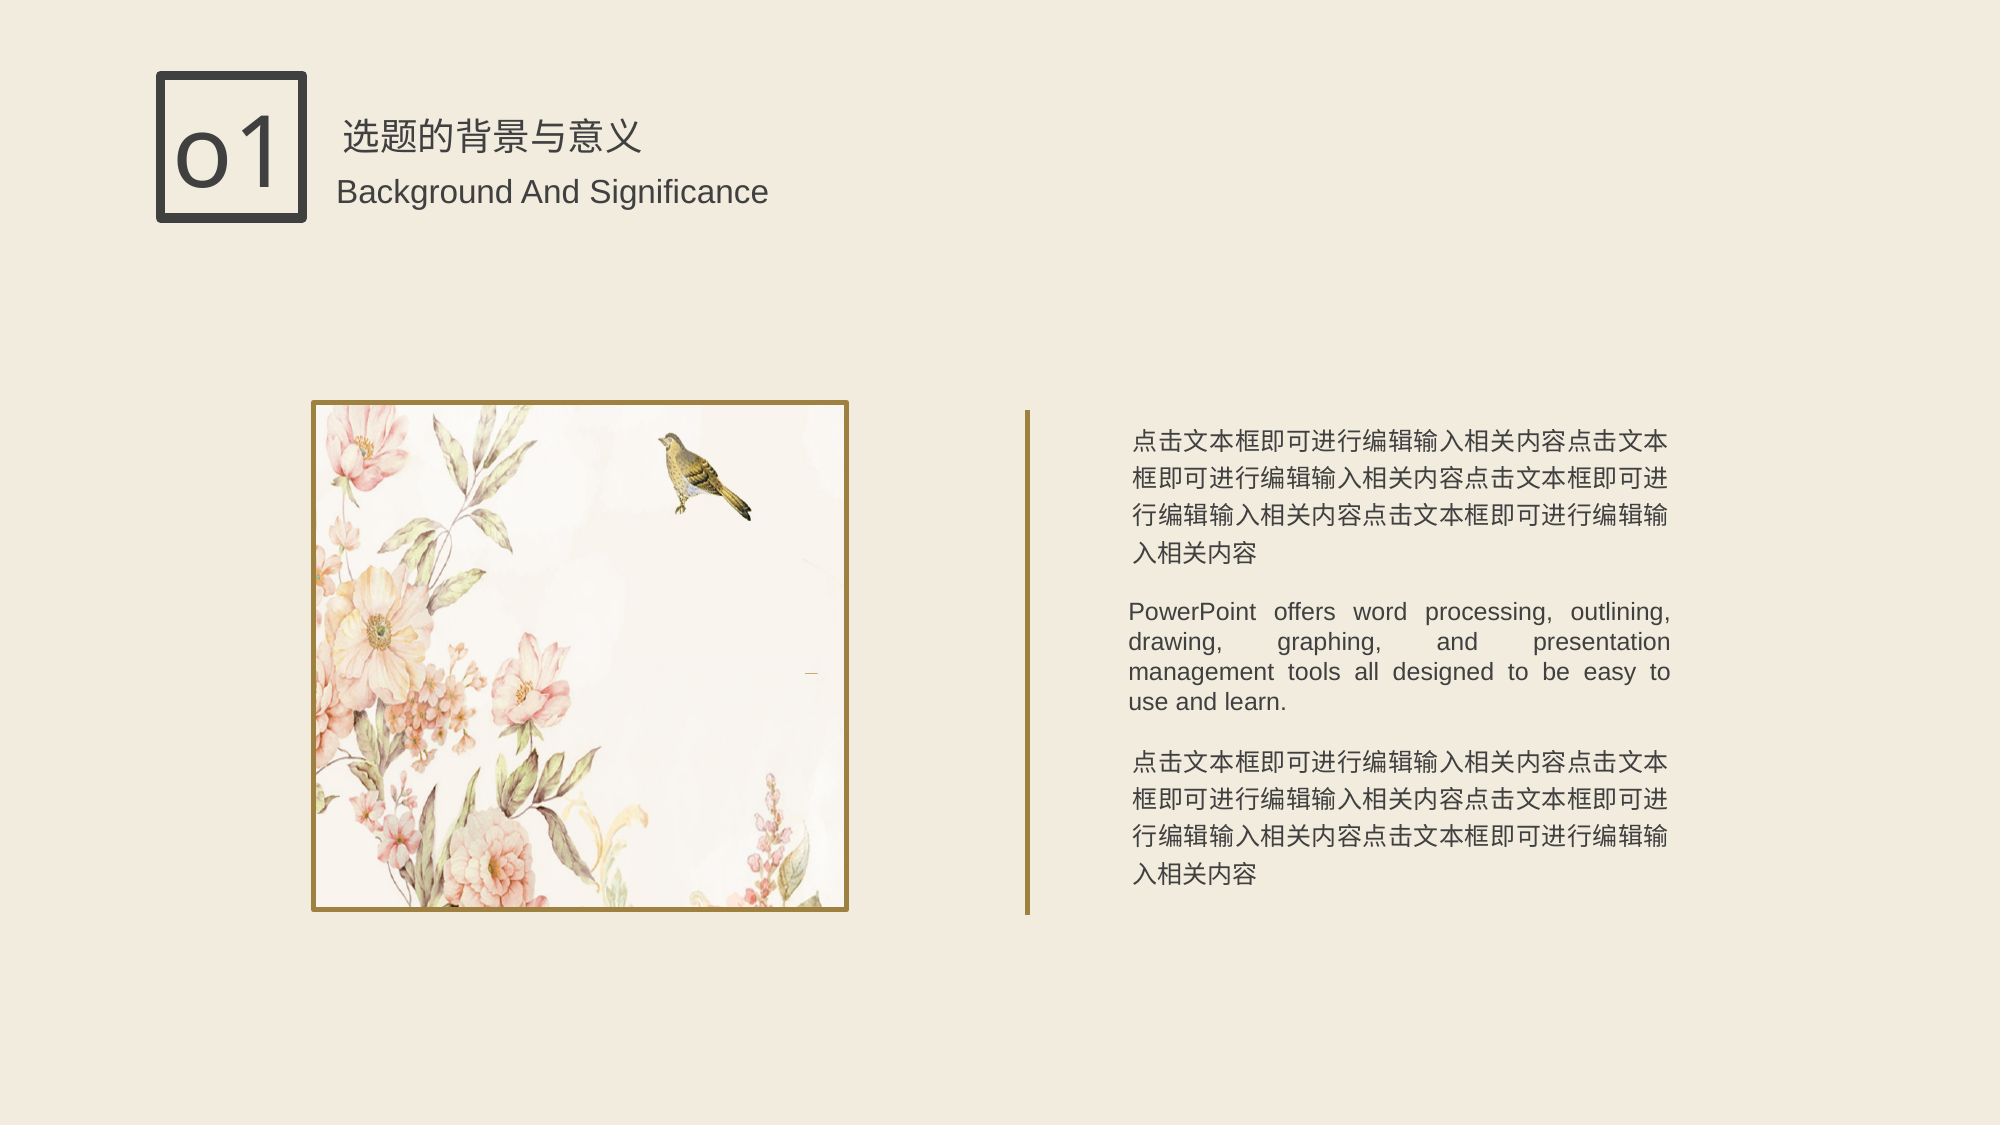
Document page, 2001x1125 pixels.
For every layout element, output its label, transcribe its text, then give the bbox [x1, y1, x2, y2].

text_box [315, 404, 1685, 916]
text_box Background And Significance [136, 163, 961, 218]
text_box o1 [143, 79, 320, 163]
text_box [160, 75, 303, 79]
text_box 选题的背景与意义 [328, 60, 658, 163]
